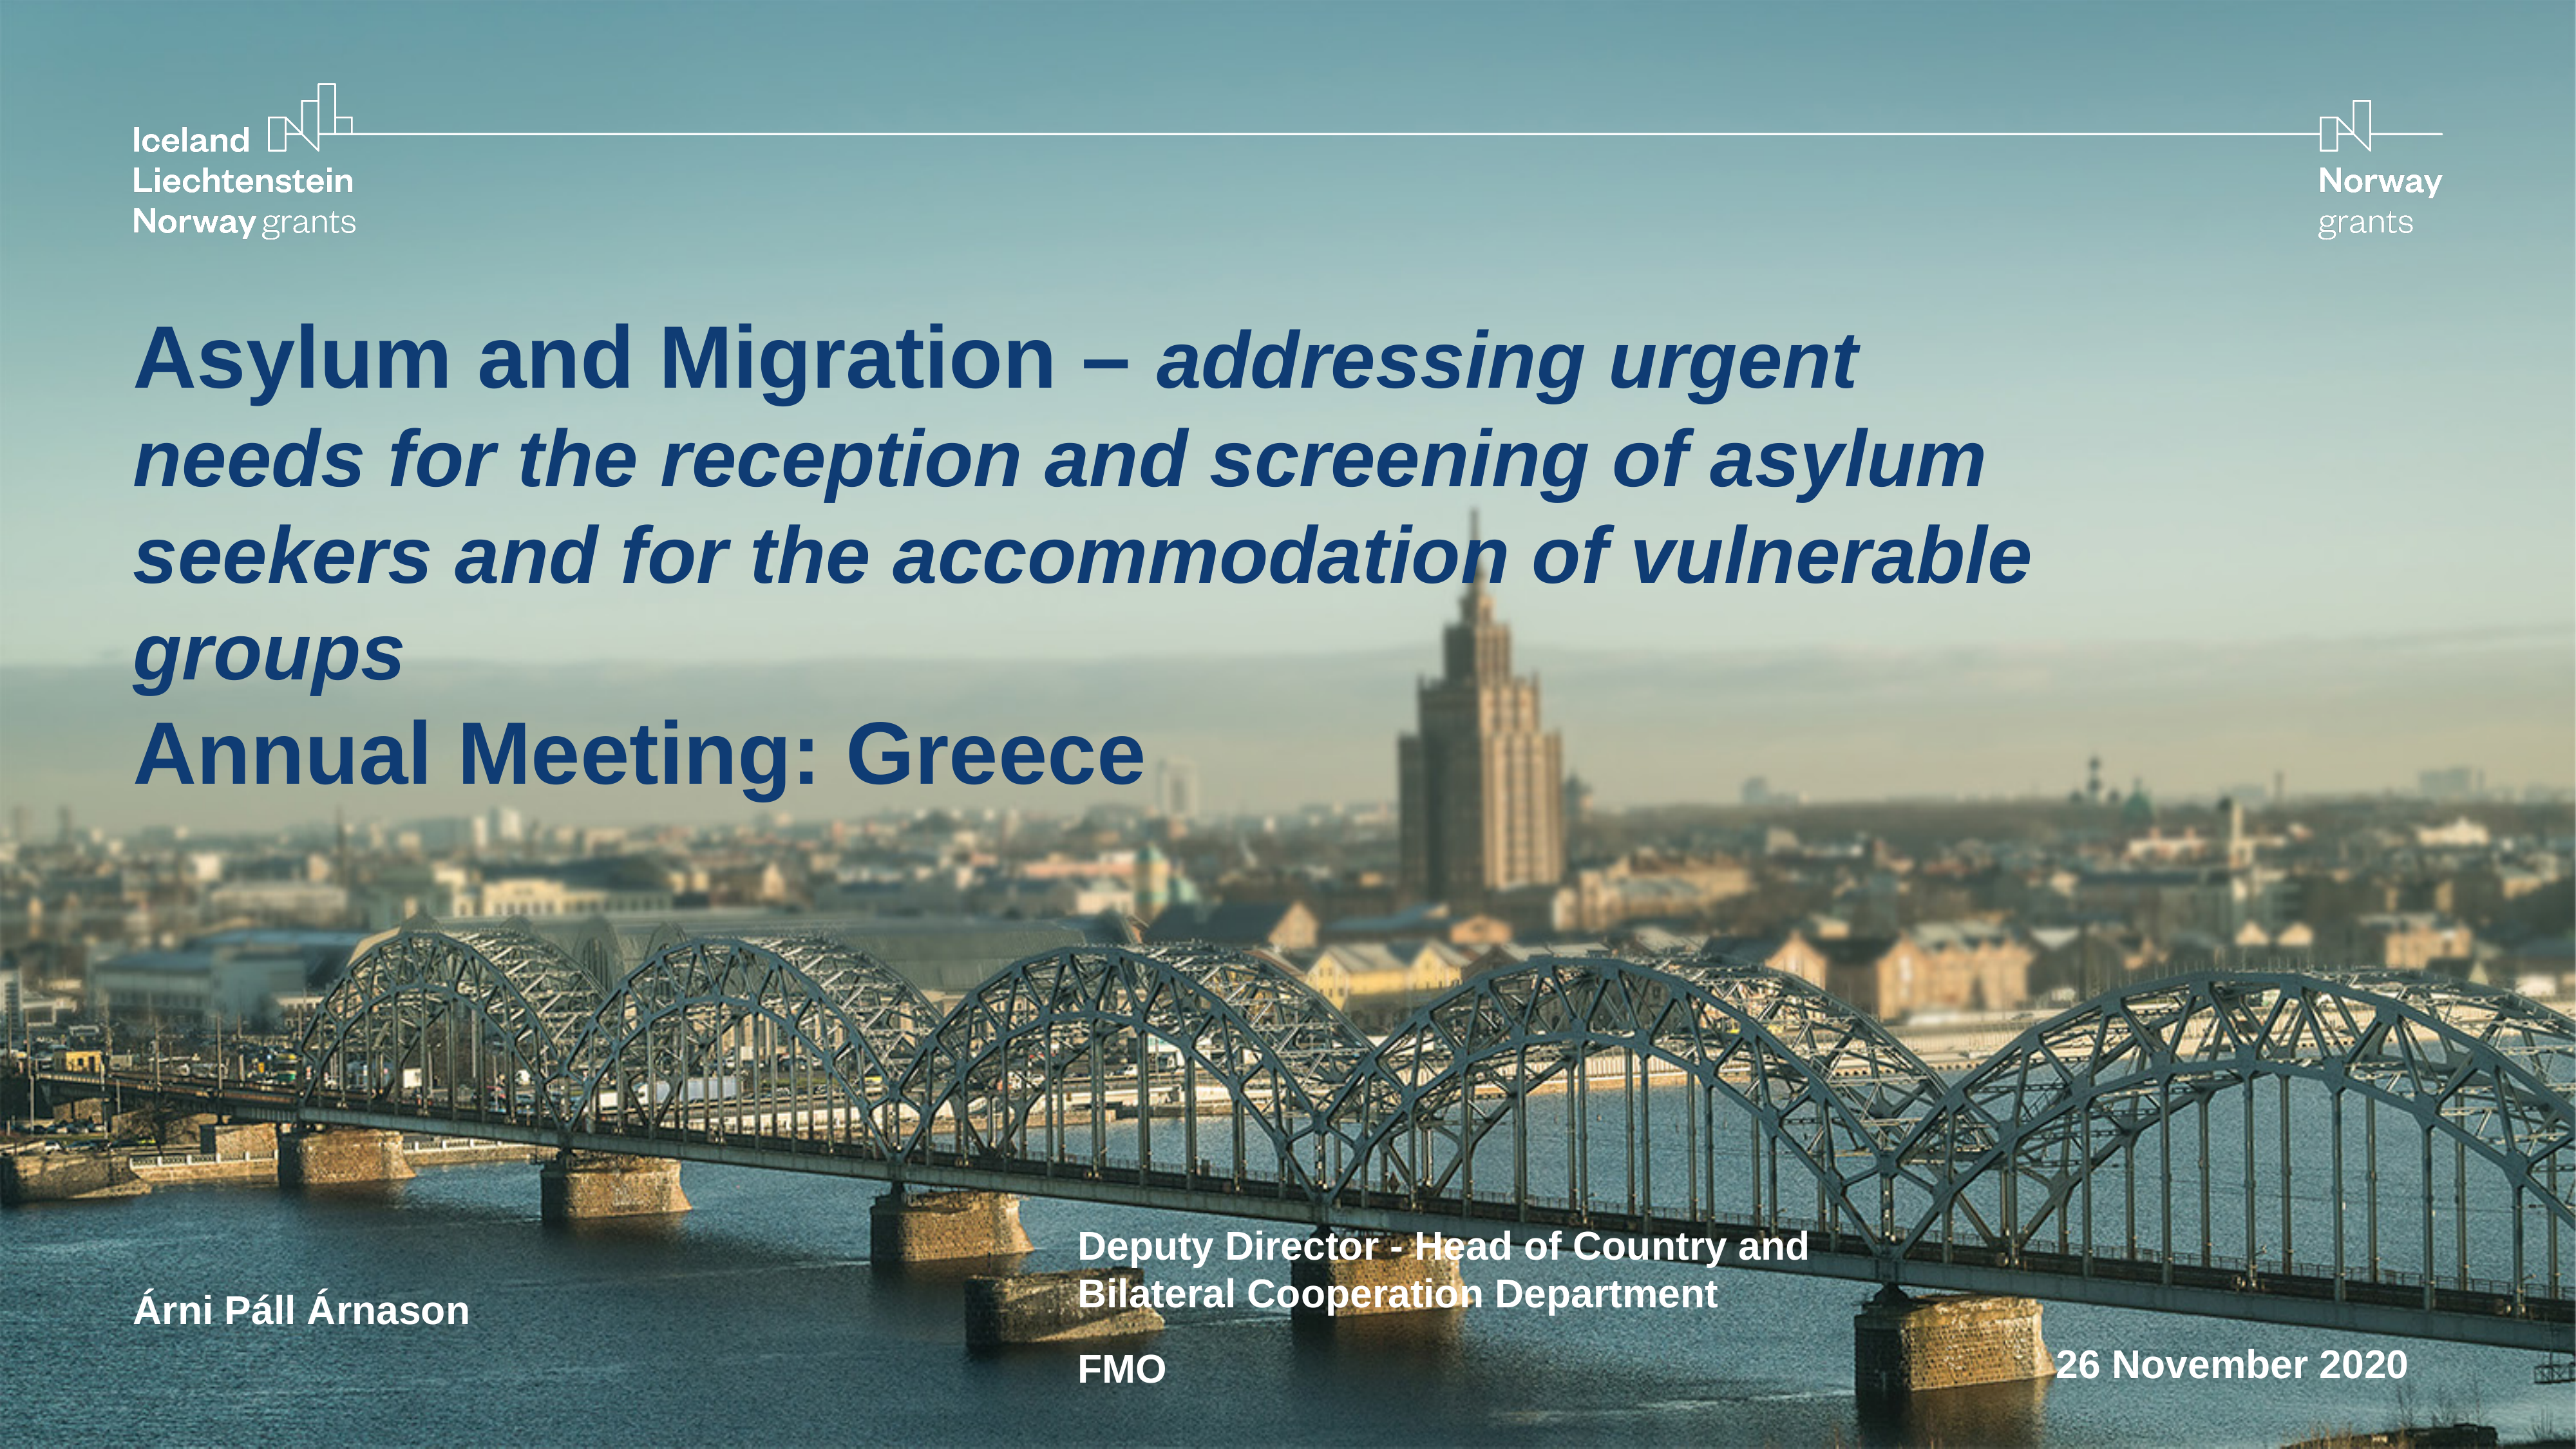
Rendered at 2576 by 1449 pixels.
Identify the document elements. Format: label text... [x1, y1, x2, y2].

list Deputy Director - Head of Country and Bilateral Cooperation Department [1077, 1162, 1864, 1392]
list Árni Páll Árnason [133, 1283, 579, 1333]
title Asylum and Migration – addressing urgent needs for the reception and screening of asylum seekers and for the accommodation of vulnerable groups Annual Meeting: Greece [133, 297, 2070, 805]
list FMO [1077, 1342, 1793, 1391]
picture [0, 0, 2576, 1449]
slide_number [2046, 1332, 2443, 1392]
